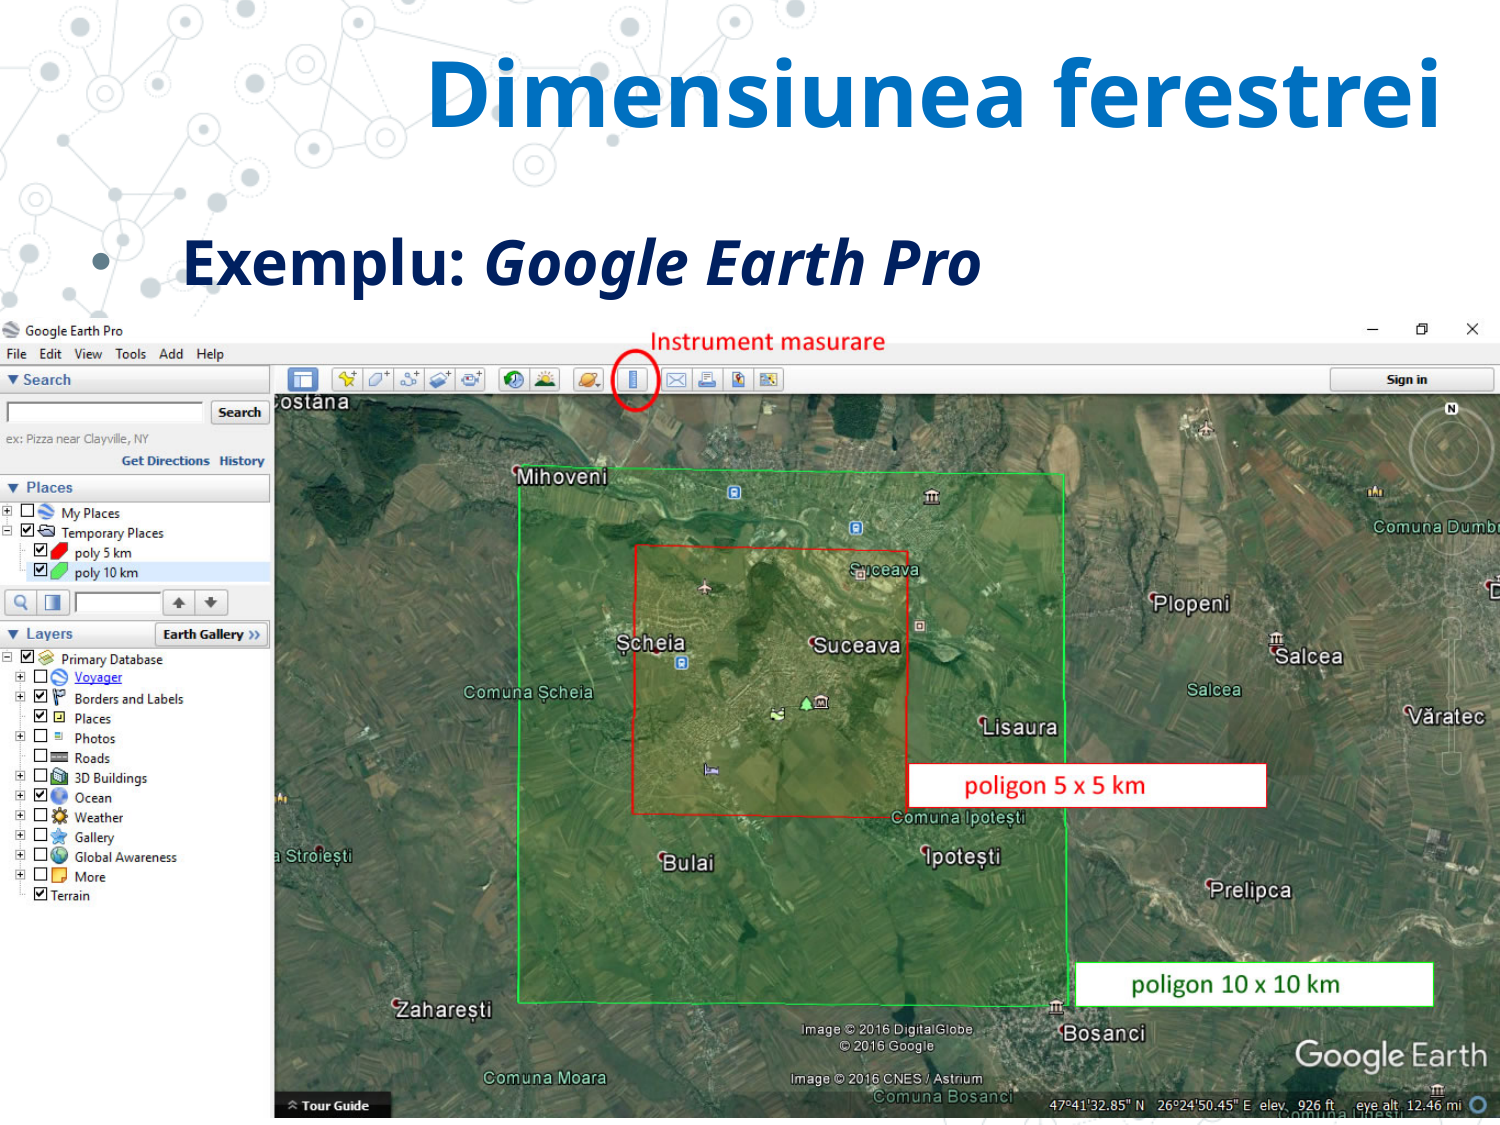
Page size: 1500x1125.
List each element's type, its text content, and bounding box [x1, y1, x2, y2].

text_box Exemplu: Google Earth Pro [74, 208, 1425, 316]
title Dimensiunea ferestrei [76, 30, 1459, 161]
picture [0, 0, 1500, 1125]
